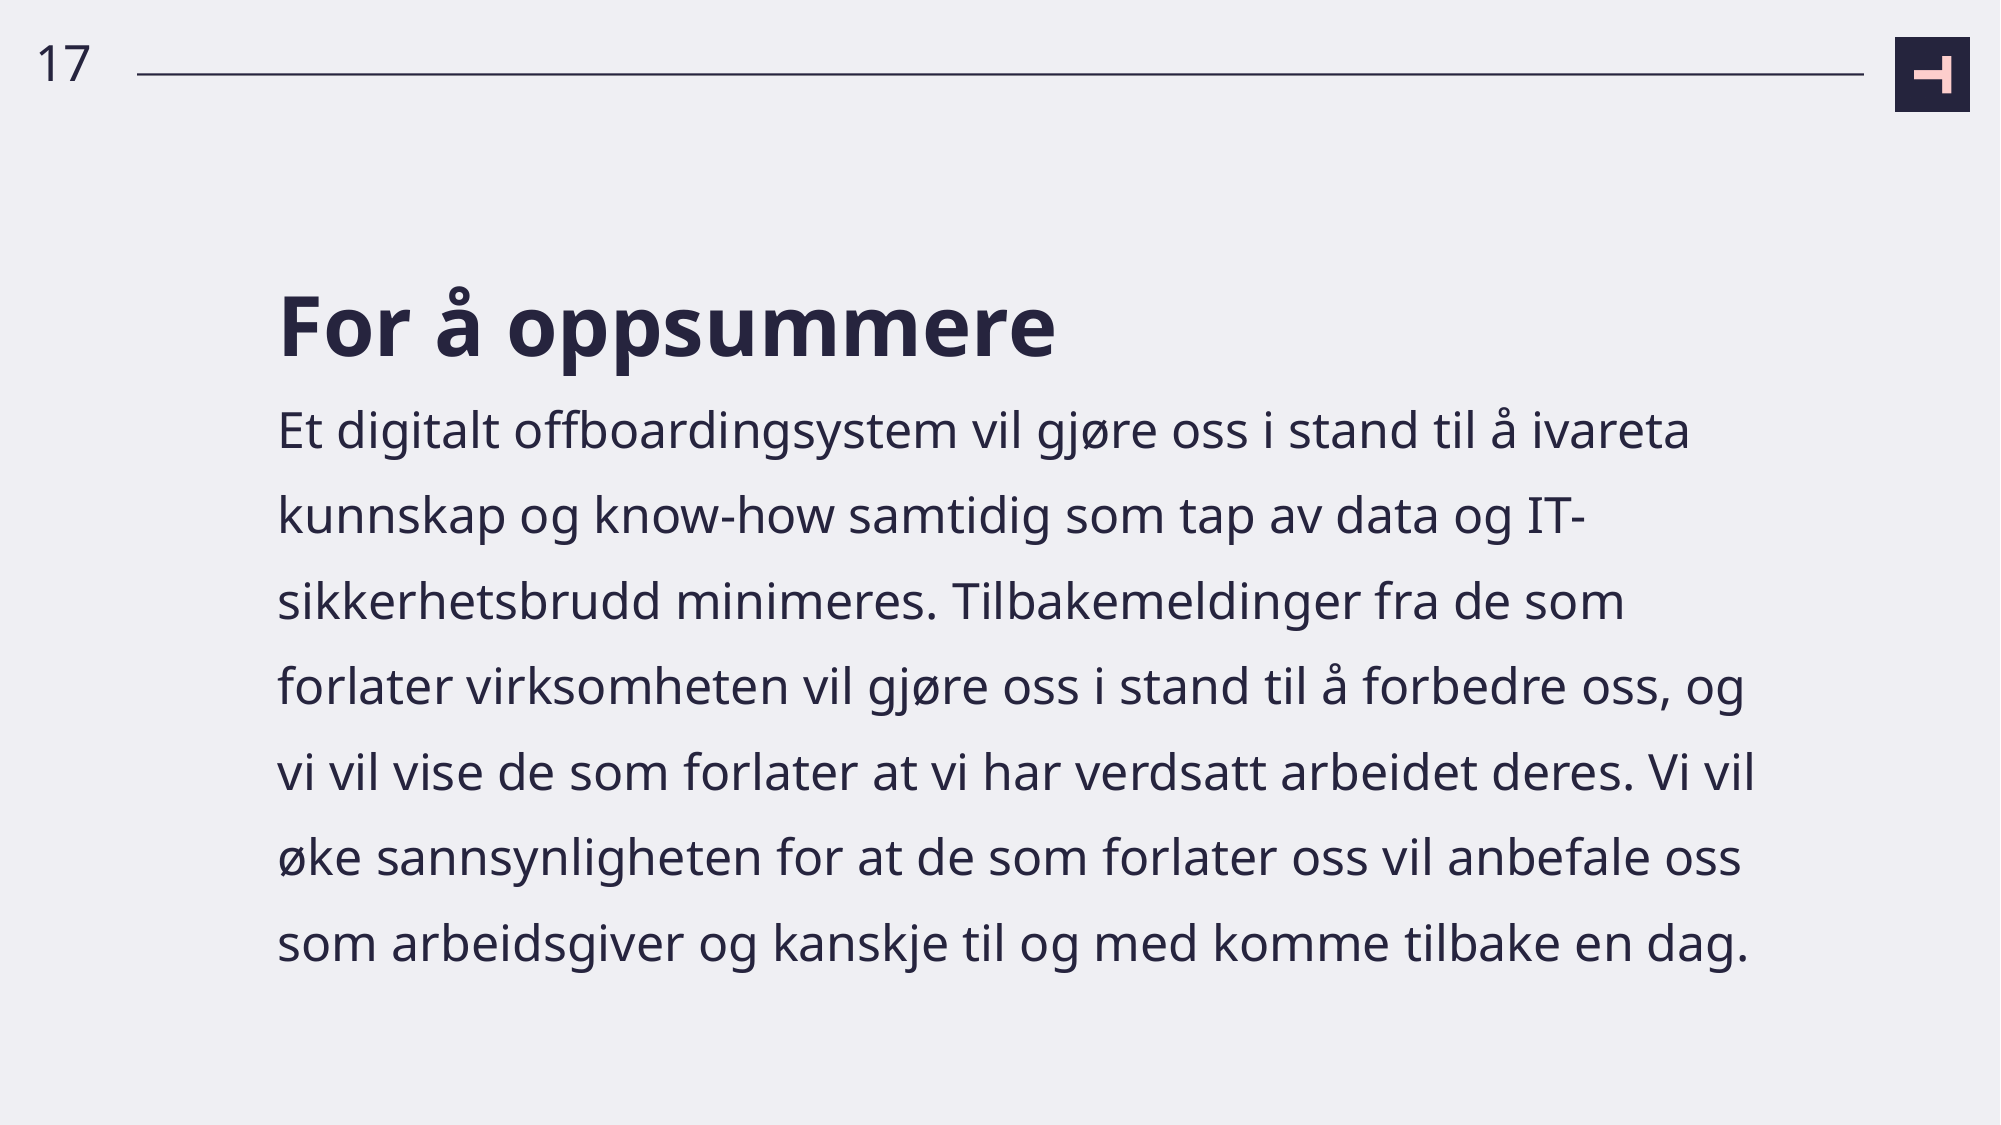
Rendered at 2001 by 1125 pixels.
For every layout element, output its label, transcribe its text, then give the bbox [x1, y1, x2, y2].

slide_number 17 [35, 35, 138, 96]
title For å oppsummere Et digitalt offboardingsystem vil gjøre oss i stand til å ivareta kunnskap og know-how samtidig som tap av data og IT-sikkerhetsbrudd minimeres. Tilbakemeldinger fra de som forlater virksomheten vil gjøre oss i stand til å forbedre oss, og vi vil vise de som forlater at vi har verdsatt arbeidet deres. Vi vil øke sannsynligheten for at de som forlater oss vil anbefale oss som arbeidsgiver og kanskje til og med komme tilbake en dag. [277, 247, 1793, 1012]
picture [1895, 37, 1970, 112]
